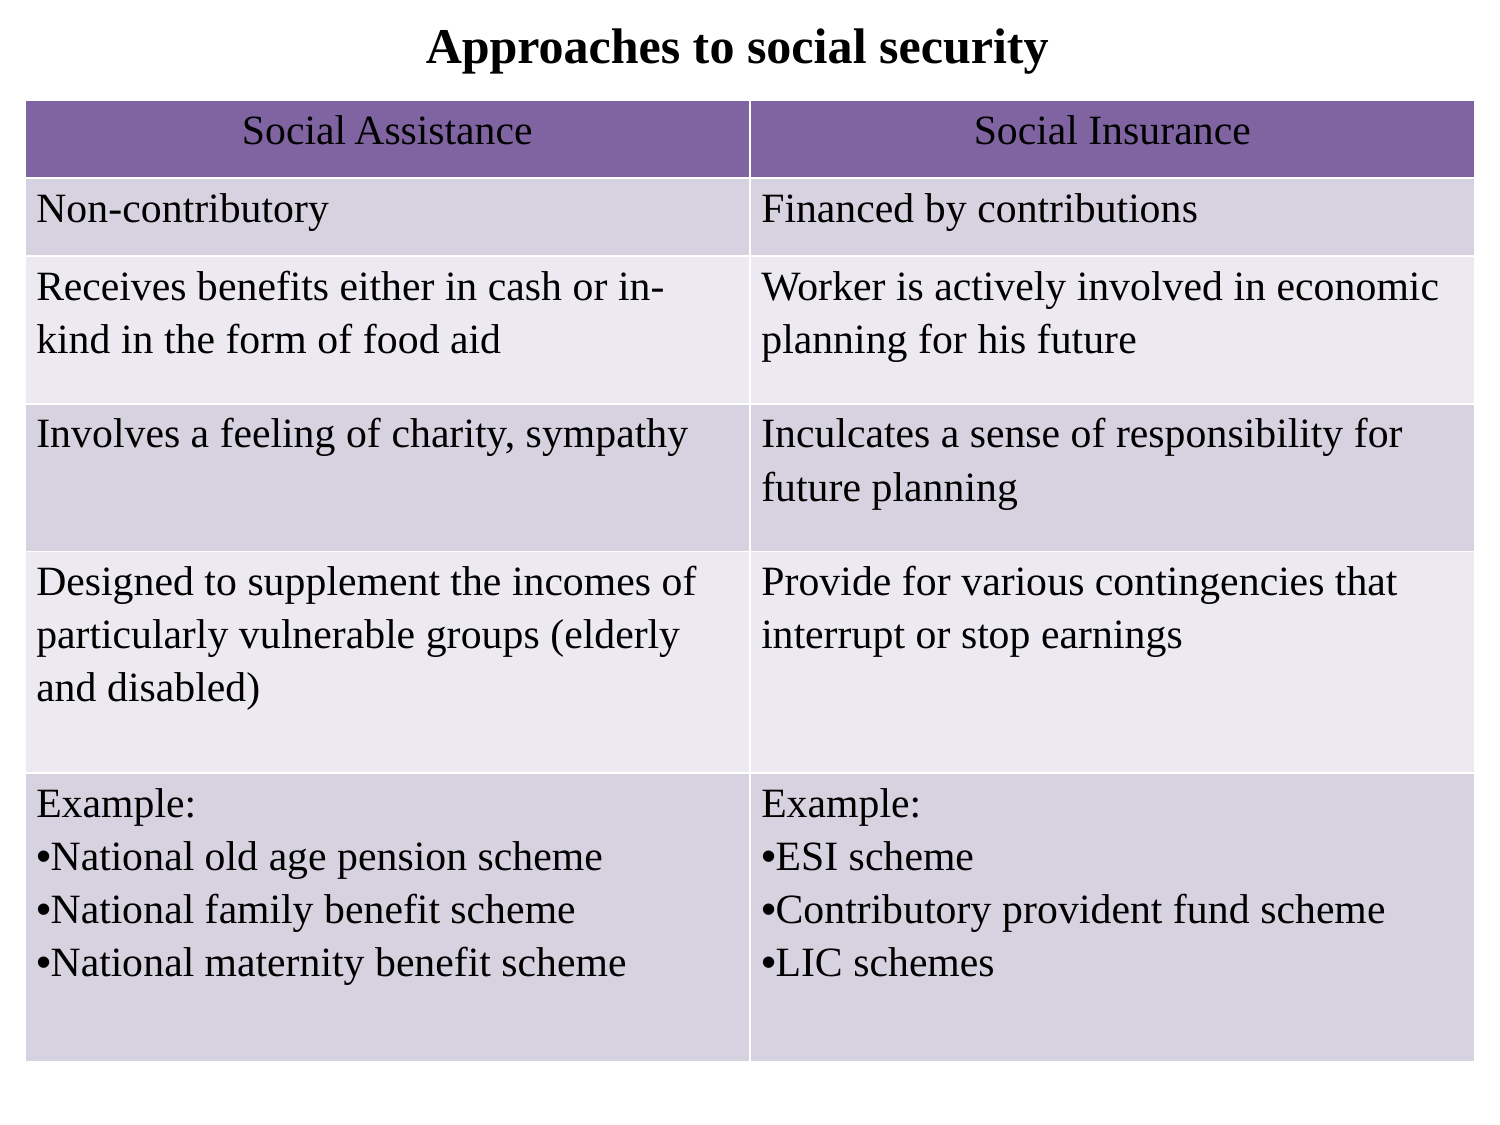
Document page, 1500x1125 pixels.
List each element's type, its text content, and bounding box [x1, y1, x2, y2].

table_header Social Assistance [26, 101, 749, 177]
table_cell Example: ESI scheme Contributory provident fund scheme LIC schemes [751, 774, 1474, 1061]
table_cell Receives benefits either in cash or in-kind in the form of food aid [26, 257, 749, 403]
table_cell Non-contributory [26, 179, 749, 255]
table_cell Inculcates a sense of responsibility for future planning [751, 405, 1474, 551]
table_cell Provide for various contingencies that interrupt or stop earnings [751, 552, 1474, 772]
title Approaches to social security [62, 0, 1413, 99]
table_cell Example: National old age pension scheme National family benefit scheme National maternity benefit scheme [26, 774, 749, 1061]
table_header Social Insurance [751, 101, 1474, 177]
table_cell Designed to supplement the incomes of particularly vulnerable groups (elderly and dis­abled) [26, 552, 749, 772]
table_cell Involves a feeling of charity, sympathy [26, 405, 749, 551]
table_cell Financed by contributions [751, 179, 1474, 255]
table_cell Worker is actively involved in economic planning for his future [751, 257, 1474, 403]
